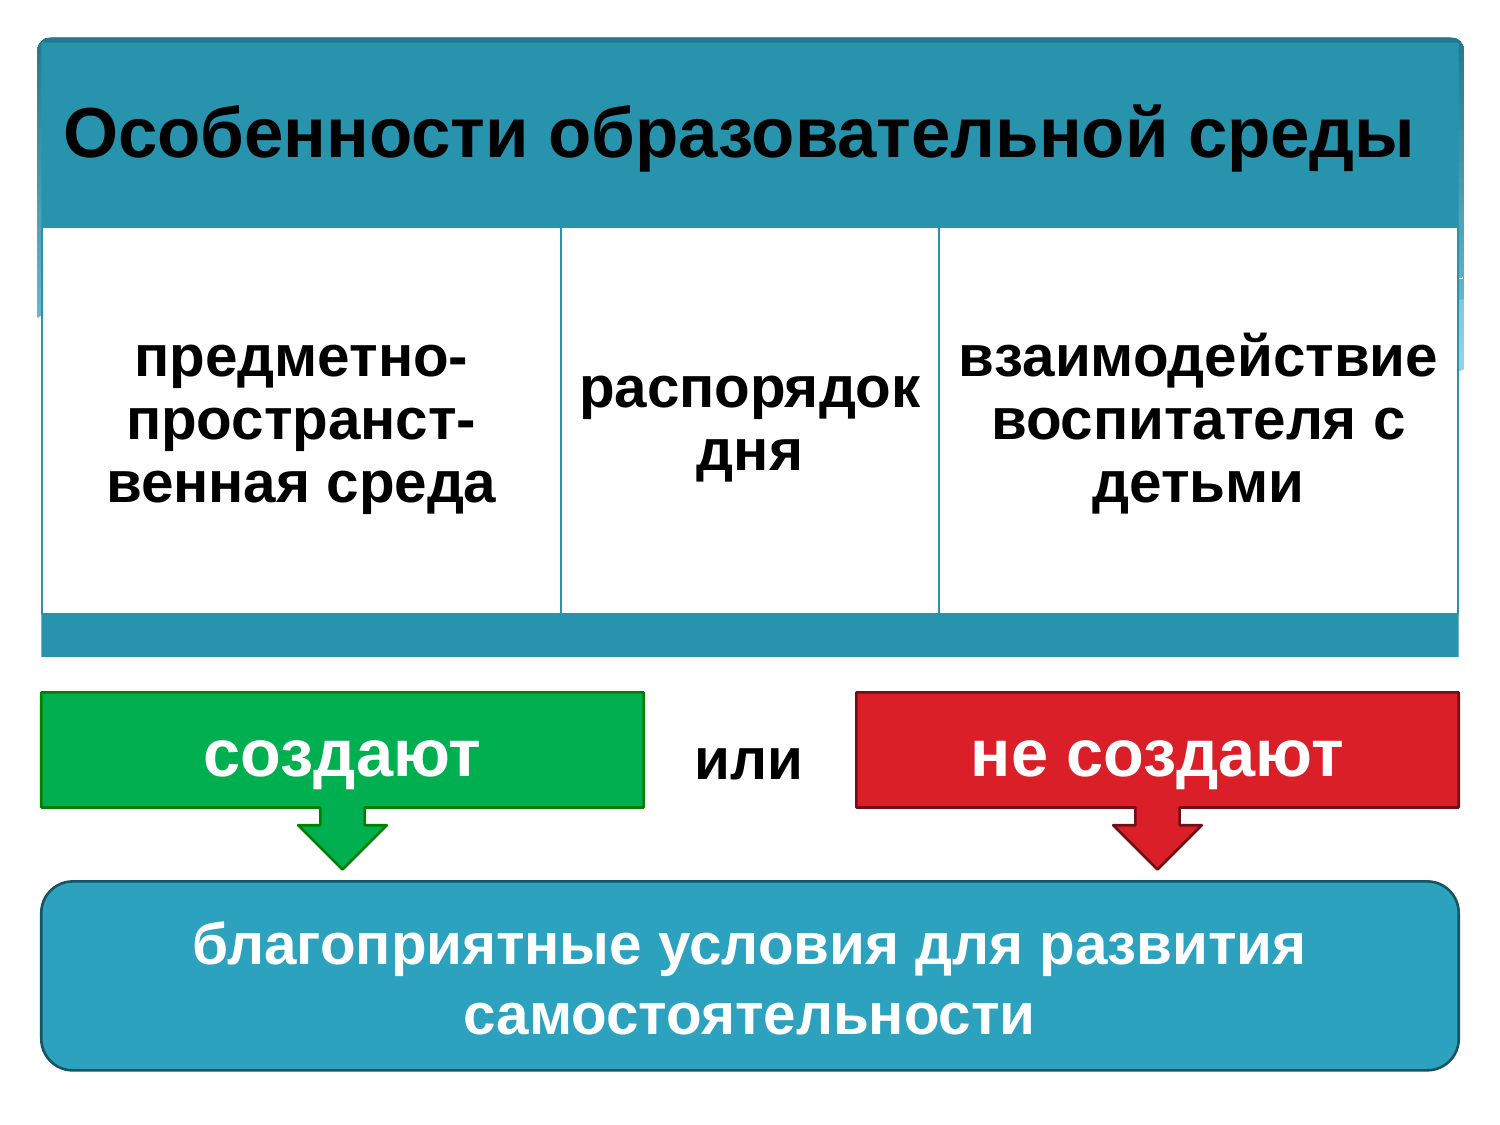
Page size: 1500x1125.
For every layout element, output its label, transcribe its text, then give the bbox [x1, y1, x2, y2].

text_box или [680, 713, 819, 799]
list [41, 42, 1459, 658]
text_box создают [39, 691, 645, 871]
text_box благоприятные условия для развития самостоятельности [39, 880, 1461, 1072]
text_box не создают [855, 691, 1461, 871]
